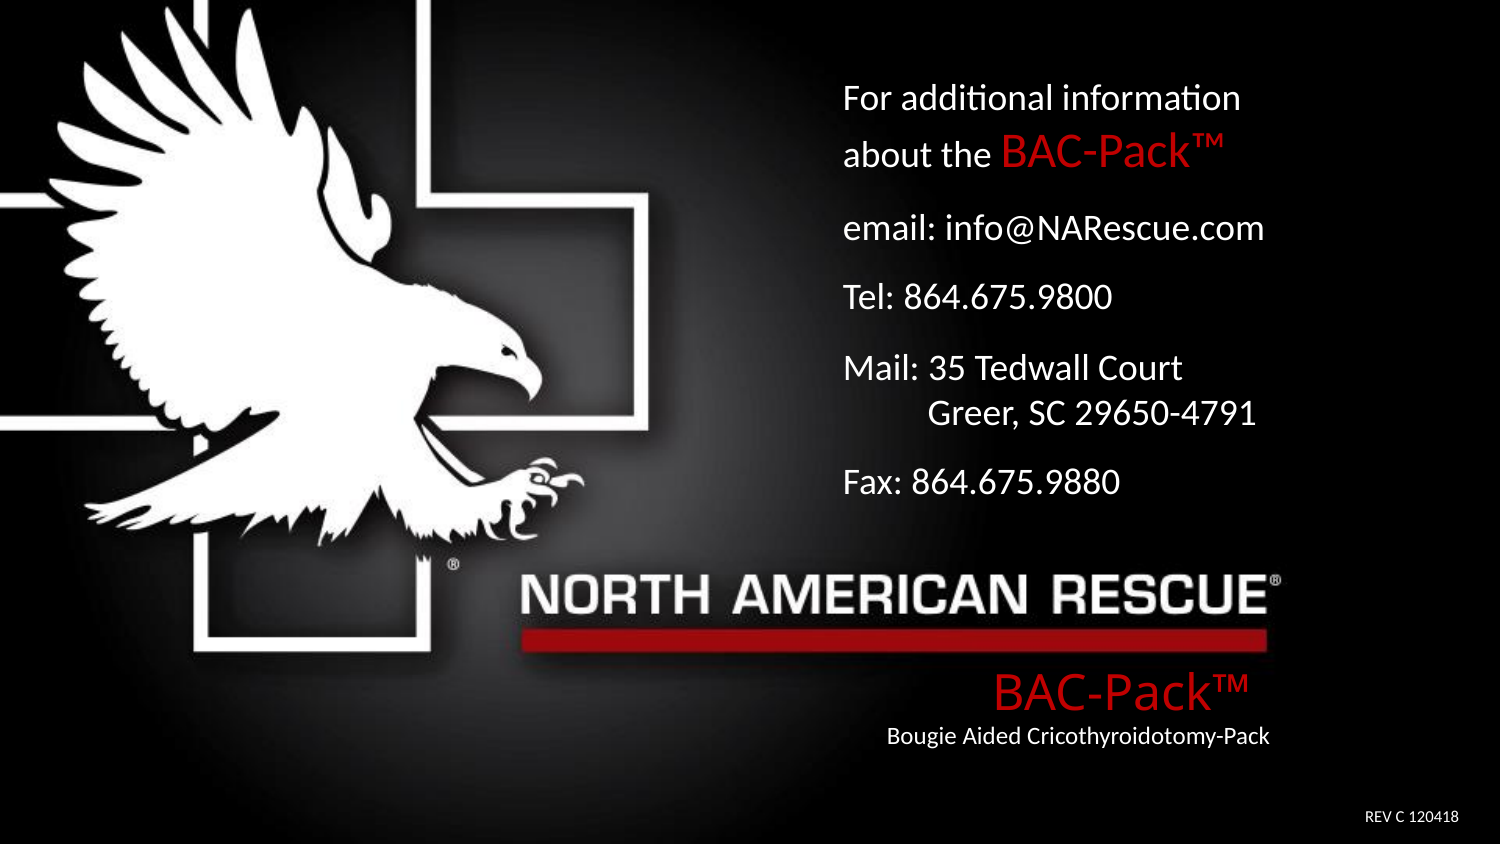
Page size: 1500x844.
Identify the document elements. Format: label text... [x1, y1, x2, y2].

picture [0, 0, 1500, 844]
text_box REV C 120418 [1350, 798, 1475, 833]
text_box For additional information about the BAC-Pack™ email: info@NARescue.com Tel: 864.675.9800 Mail: 35 Tedwall Court Greer, SC 29650-4791 Fax: 864.675.9880 [828, 65, 1281, 510]
list BAC-Pack™ [259, 659, 1264, 713]
text_box Bougie Aided Cricothyroidotomy-Pack [872, 711, 1286, 757]
